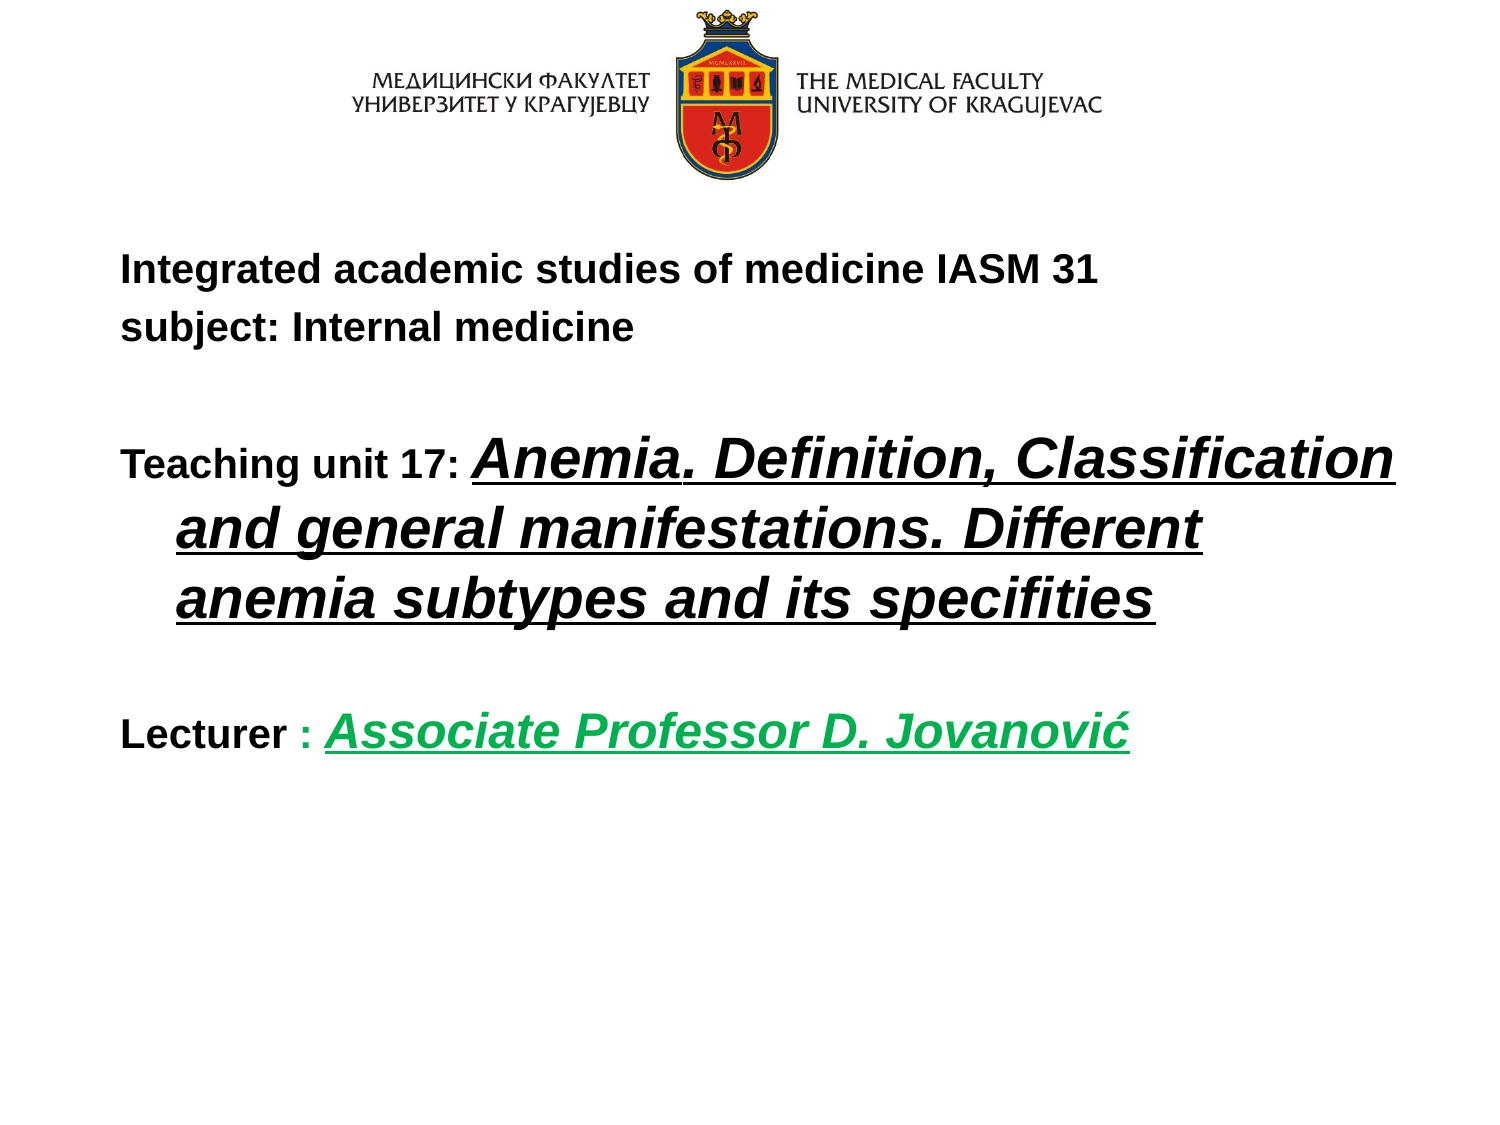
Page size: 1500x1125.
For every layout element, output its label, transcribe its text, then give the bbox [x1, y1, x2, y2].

text_box Integrated academic studies of medicine IASM 31 subject: Internal medicine Teaching unit 17: Anemia. Definition, Classification and general manifestations. Different anemia subtypes and its specifities Lecturer : Associate Professor D. Jovanović [105, 234, 1418, 955]
picture [328, 0, 1125, 191]
